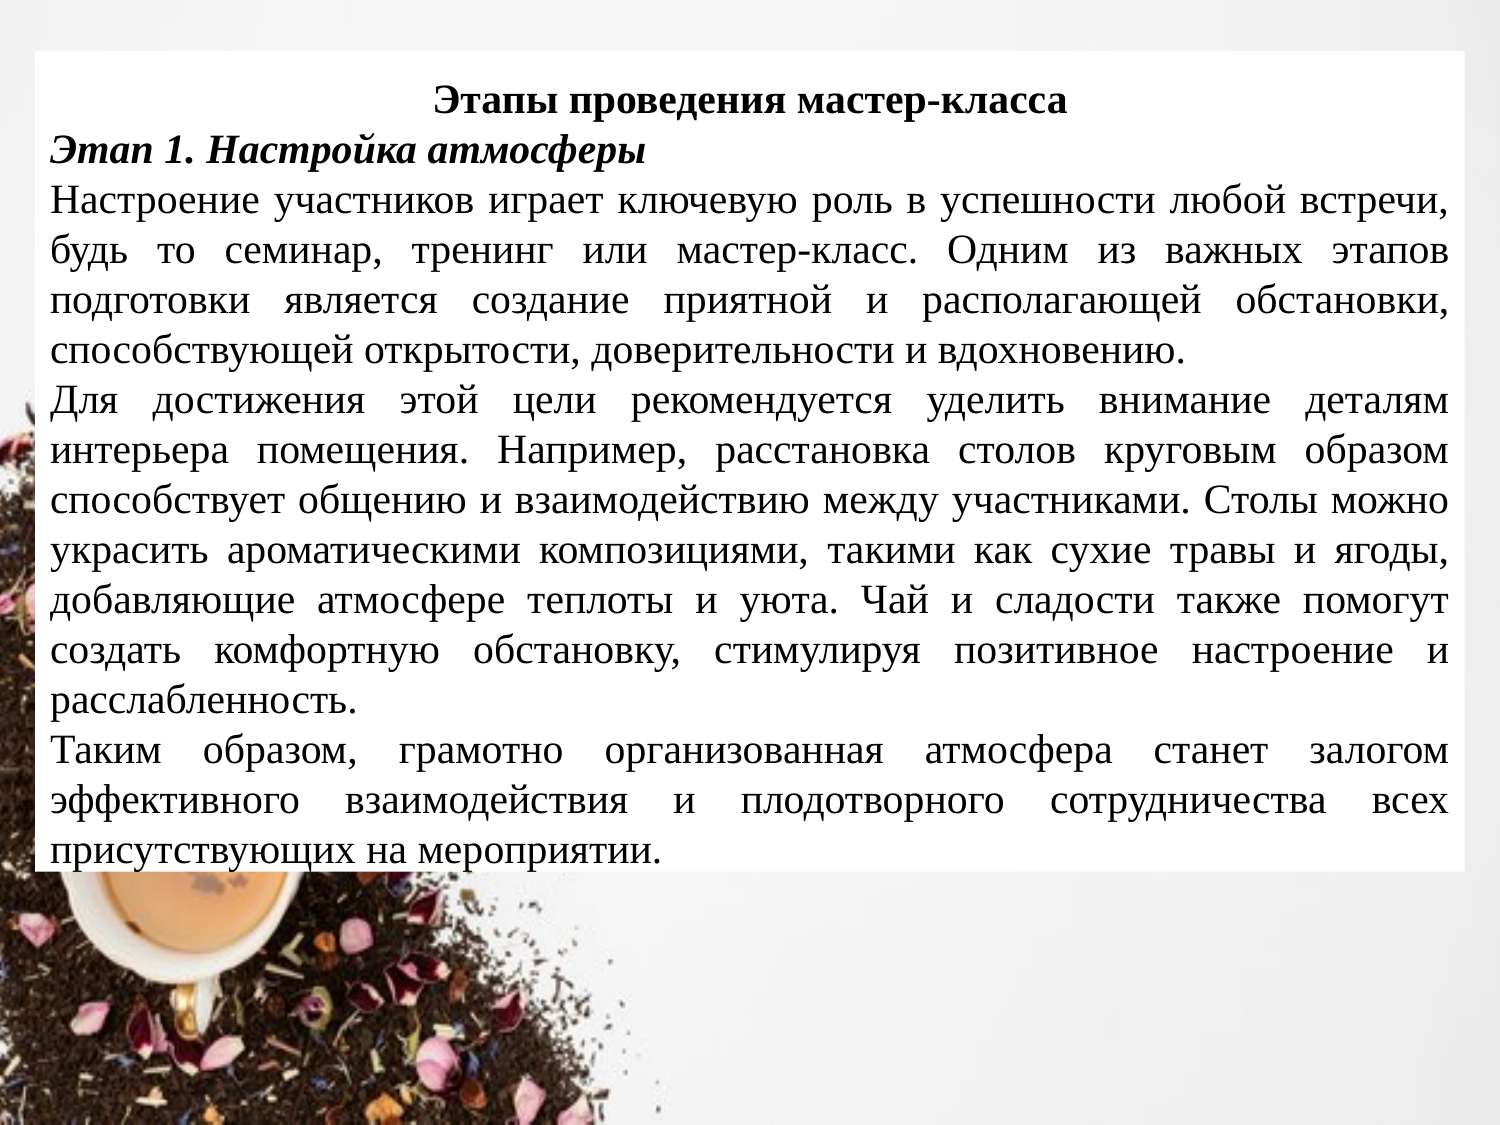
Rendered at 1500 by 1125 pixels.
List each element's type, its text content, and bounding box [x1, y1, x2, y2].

picture [0, 0, 1500, 1125]
text_box Этапы проведения мастер-класса Этап 1. Настройка атмосферы Настроение участников играет ключевую роль в успешности любой встречи, будь то семинар, тренинг или мастер-класс. Одним из важных этапов подготовки является создание приятной и располагающей обстановки, способствующей открытости, доверительности и вдохновению. Для достижения этой цели рекомендуется уделить внимание деталям интерьера помещения. Например, расстановка столов круговым образом способствует общению и взаимодействию между участниками. Столы можно украсить ароматическими композициями, такими как сухие травы и ягоды, добавляющие атмосфере теплоты и уюта. Чай и сладости также помогут создать комфортную обстановку, стимулируя позитивное настроение и расслабленность. Таким образом, грамотно организованная атмосфера станет залогом эффективного взаимодействия и плодотворного сотрудничества всех присутствующих на мероприятии. [35, 50, 1465, 872]
